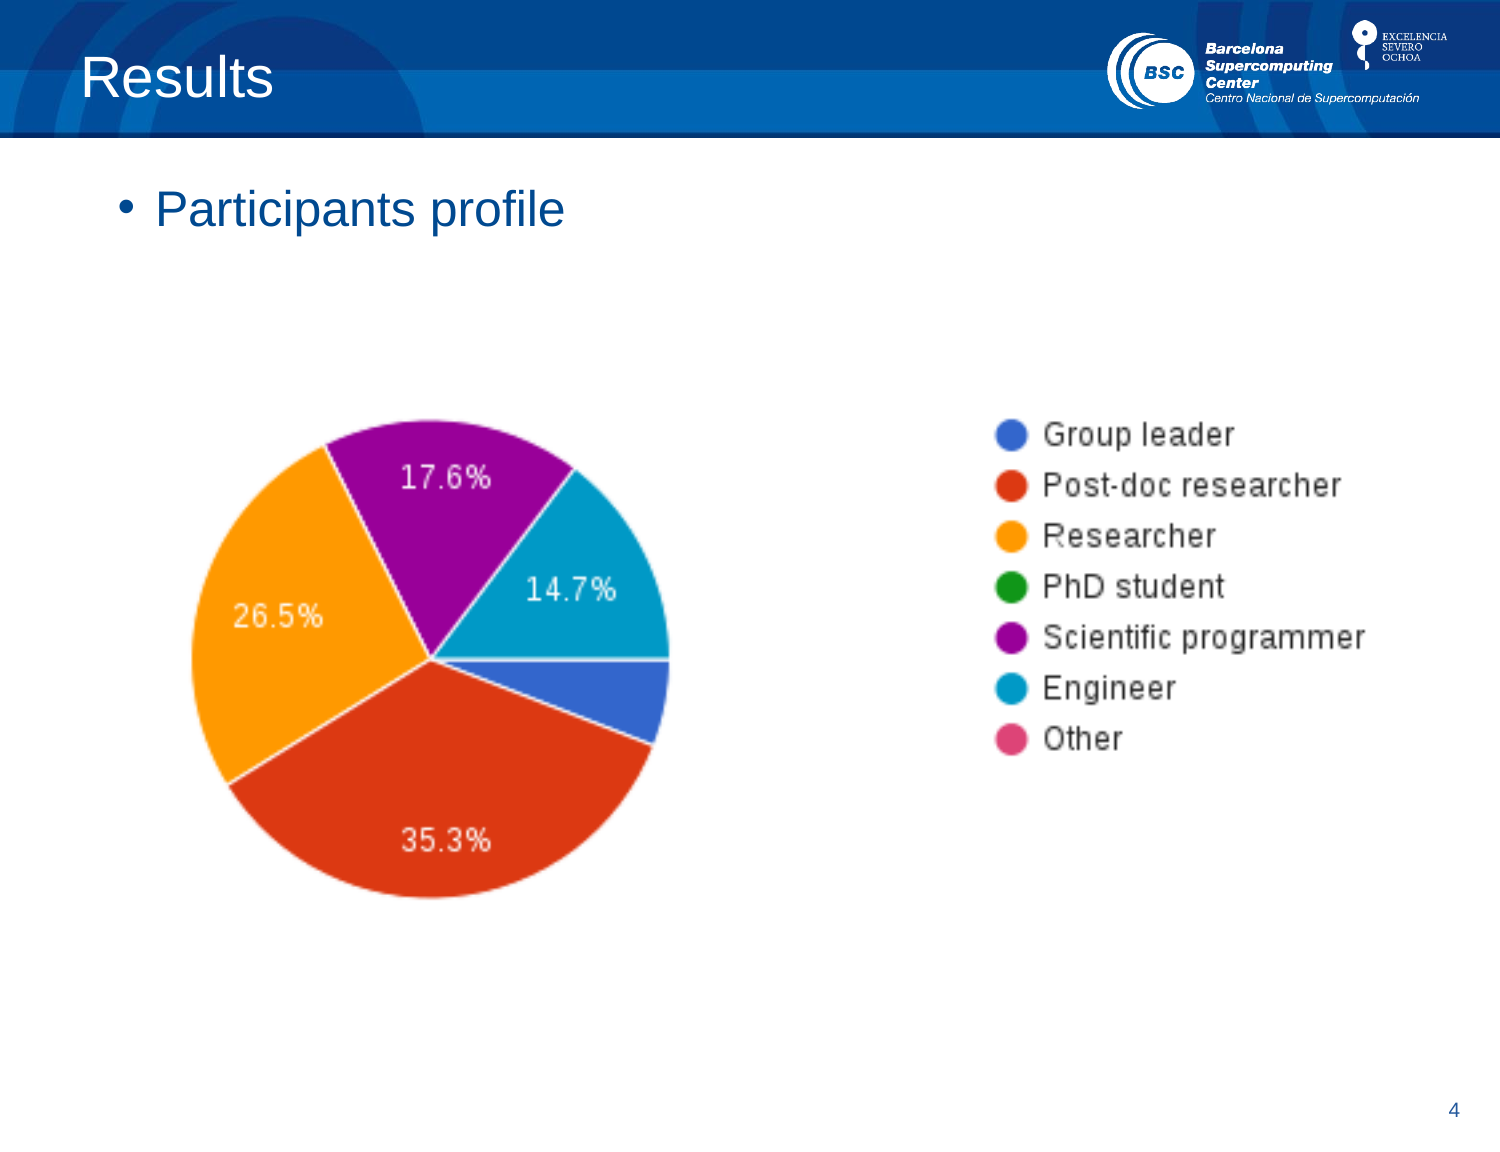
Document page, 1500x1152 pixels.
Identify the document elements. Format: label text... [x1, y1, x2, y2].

picture [110, 332, 1395, 935]
title Results [65, 23, 1081, 138]
list Participants profile [64, 161, 1432, 1068]
picture [0, 0, 1500, 138]
